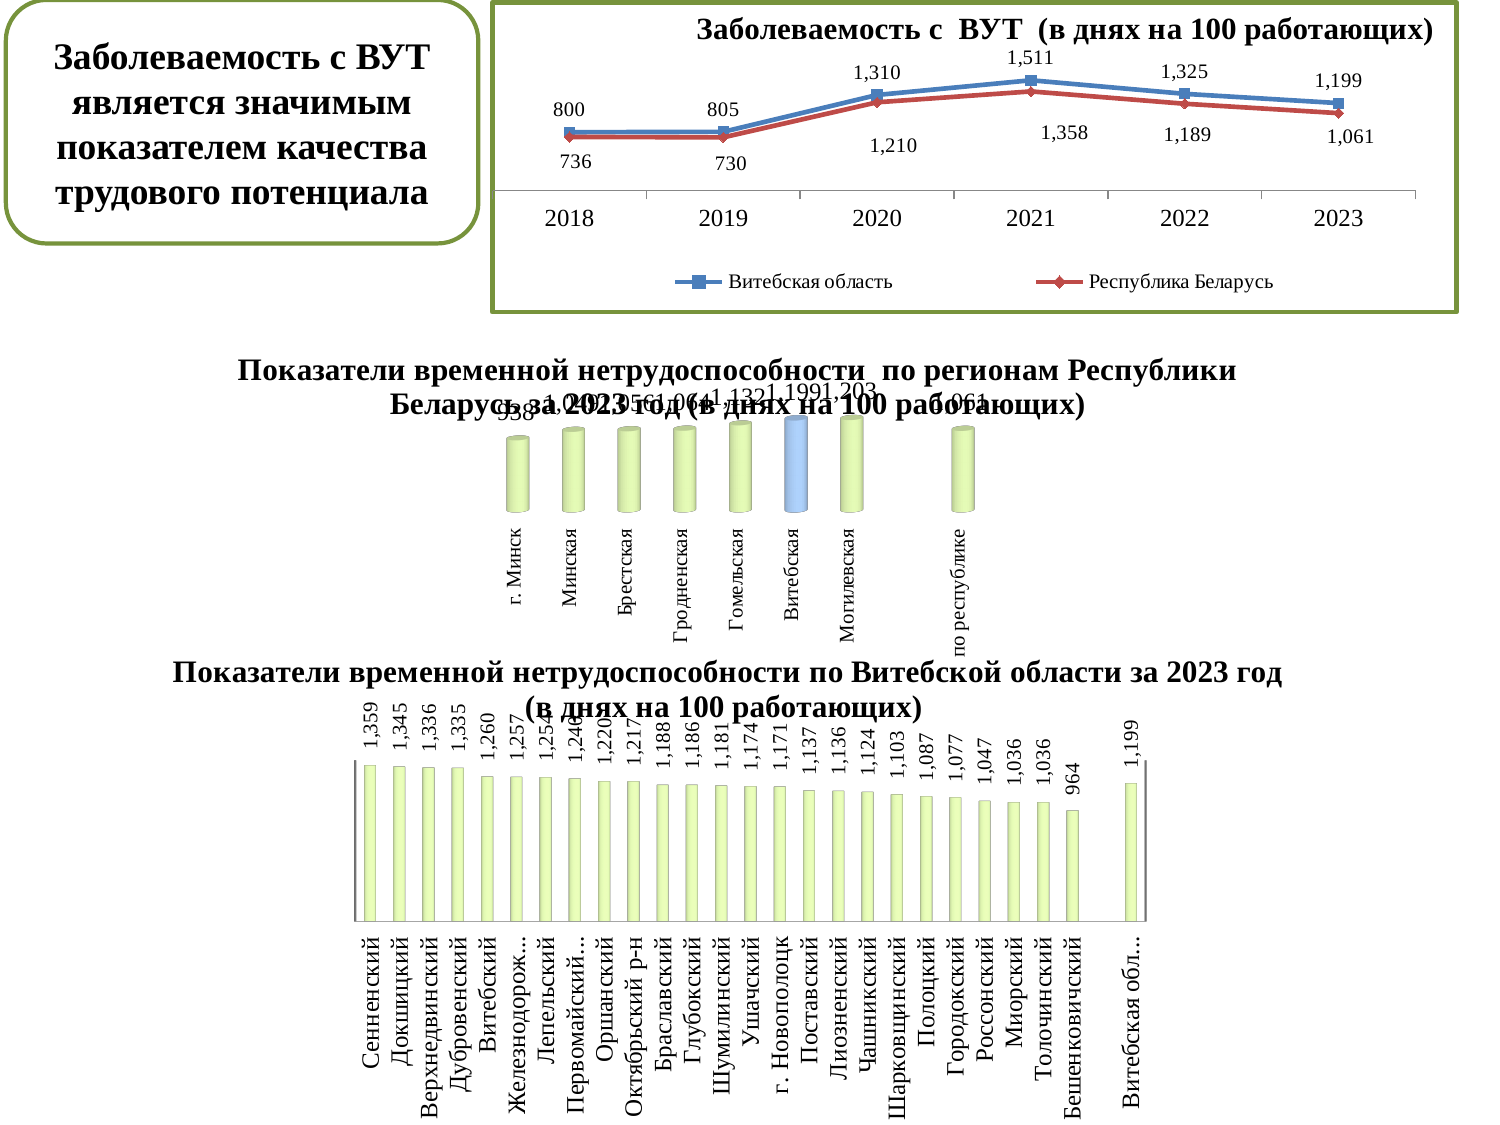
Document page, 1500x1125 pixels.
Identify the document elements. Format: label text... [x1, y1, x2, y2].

text_box Заболеваемость с ВУТ является значимым показателем качества трудового потенциала [3, 0, 481, 246]
chart [29, 326, 1459, 1125]
chart [489, 0, 1459, 315]
